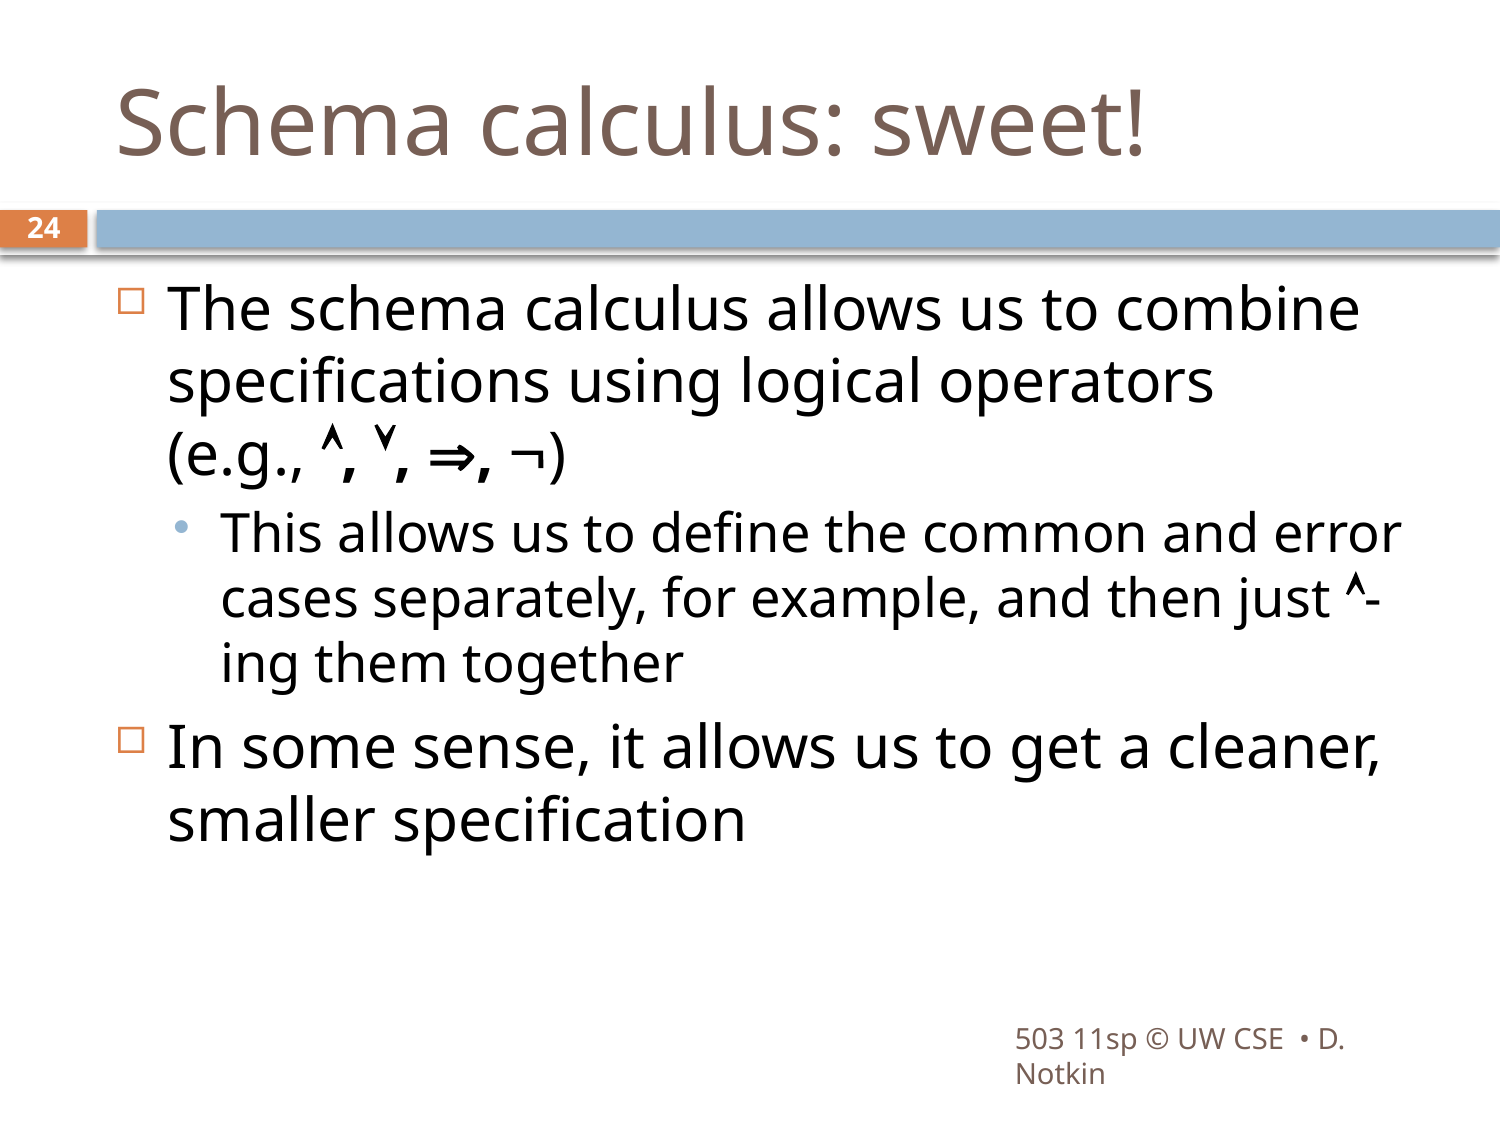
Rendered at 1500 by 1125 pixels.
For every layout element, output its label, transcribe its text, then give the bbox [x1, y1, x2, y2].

slide_number 24 [0, 208, 88, 249]
title Schema calculus: sweet! [100, 37, 1438, 200]
slide_number 503 11sp © UW CSE • D. Notkin [999, 1025, 1438, 1085]
list The schema calculus allows us to combine specifications using logical operators (e.g., , , , ) This allows us to define the common and error cases separately, for example, and then just -ing them together In some sense, it allows us to get a cleaner, smaller specification [100, 262, 1438, 1005]
